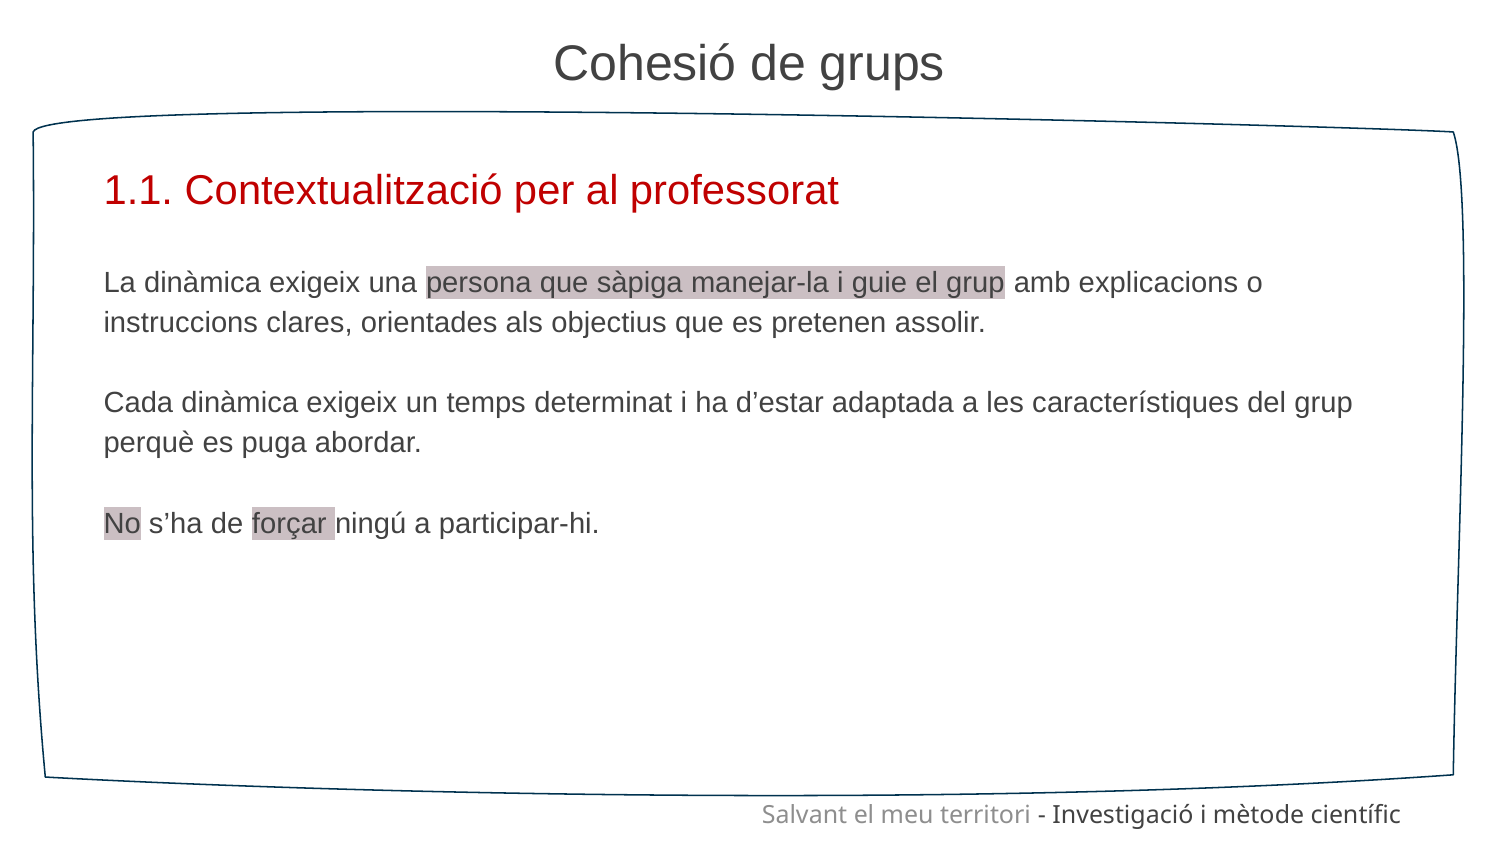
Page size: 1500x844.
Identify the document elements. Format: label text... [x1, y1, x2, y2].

text_box [32, 111, 1464, 790]
title Cohesió de grups [0, 20, 1499, 106]
text_box Salvant el meu territori - Investigació i mètode científic [88, 790, 1417, 844]
text_box 1.1. Contextualització per al professorat [88, 147, 1417, 234]
list La dinàmica exigeix una persona que sàpiga manejar-la i guie el grup amb explicacions o instruccions clares, orientades als objectius que es pretenen assolir. Cada dinàmica exigeix un temps determinat i ha d’estar adaptada a les característiques del grup perquè es puga abordar. No s’ha de forçar ningú a participar-hi. [88, 242, 1417, 747]
